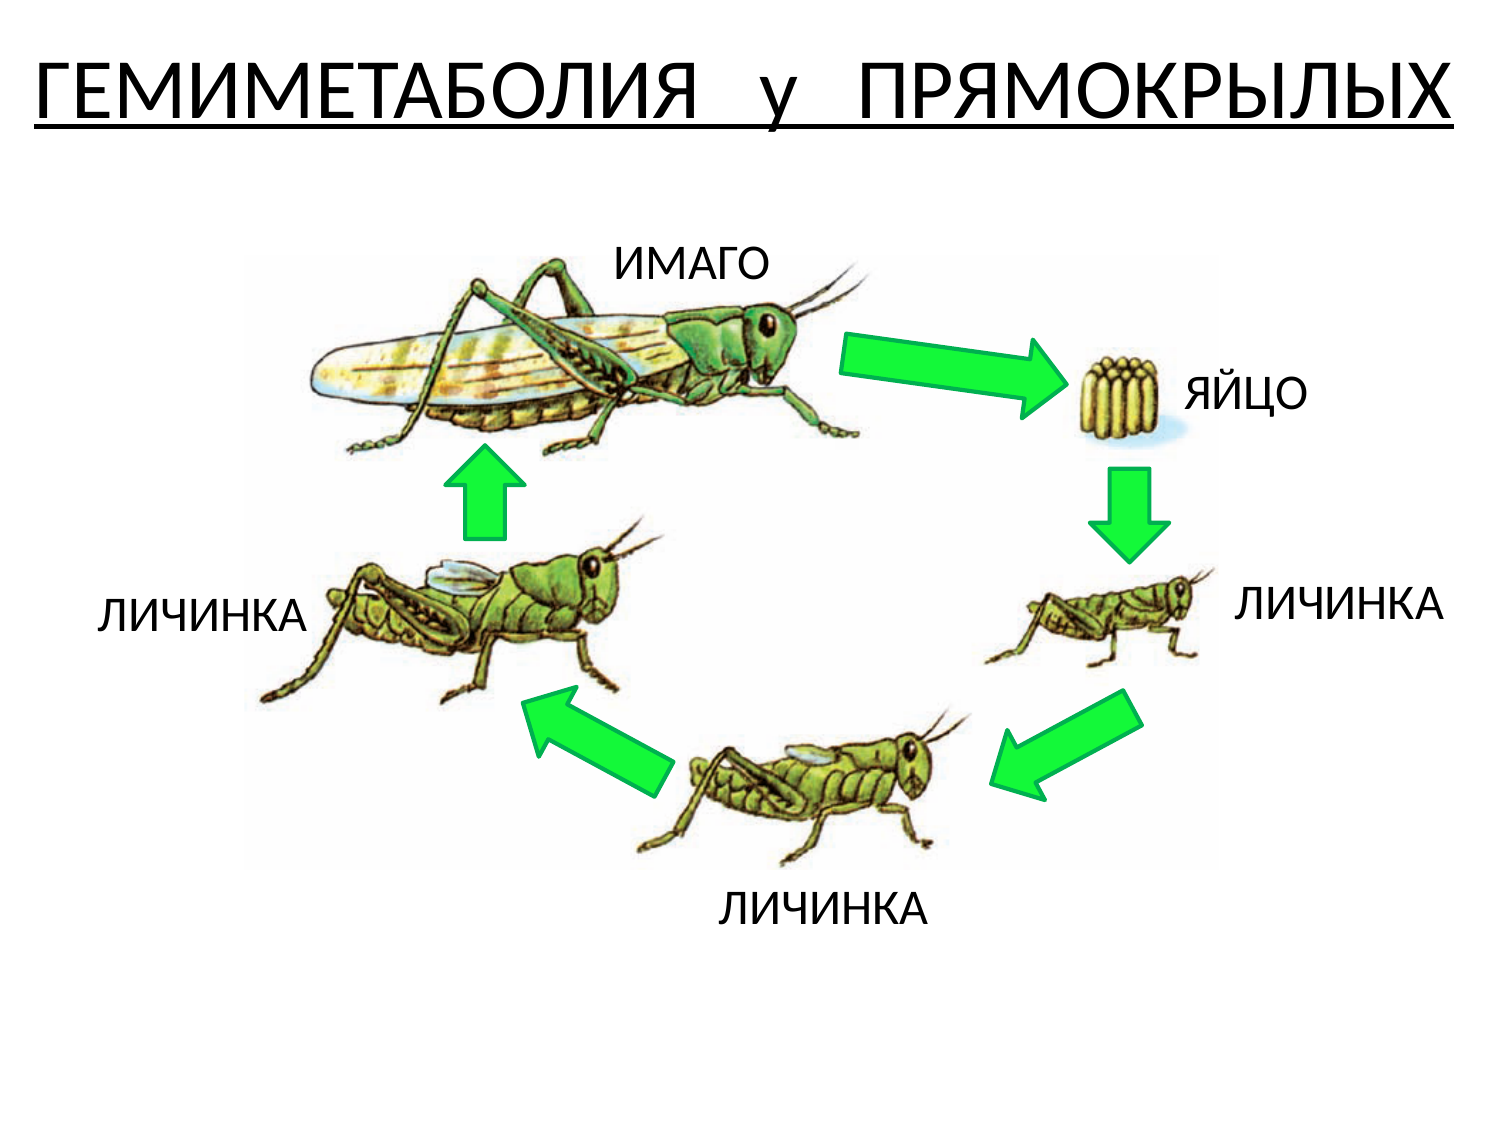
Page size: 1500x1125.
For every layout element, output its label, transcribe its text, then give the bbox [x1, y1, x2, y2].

text_box ЛИЧИНКА [1224, 562, 1460, 638]
text_box ЛИЧИНКА [83, 574, 238, 649]
text_box ЛИЧИНКА [704, 878, 944, 942]
text_box ИМАГО [598, 222, 785, 253]
picture [243, 255, 1219, 870]
text_box ЯЙЦО [1224, 351, 1404, 427]
title ГЕМИМЕТАБОЛИЯ у ПРЯМОКРЫЛЫХ [17, 19, 1471, 149]
